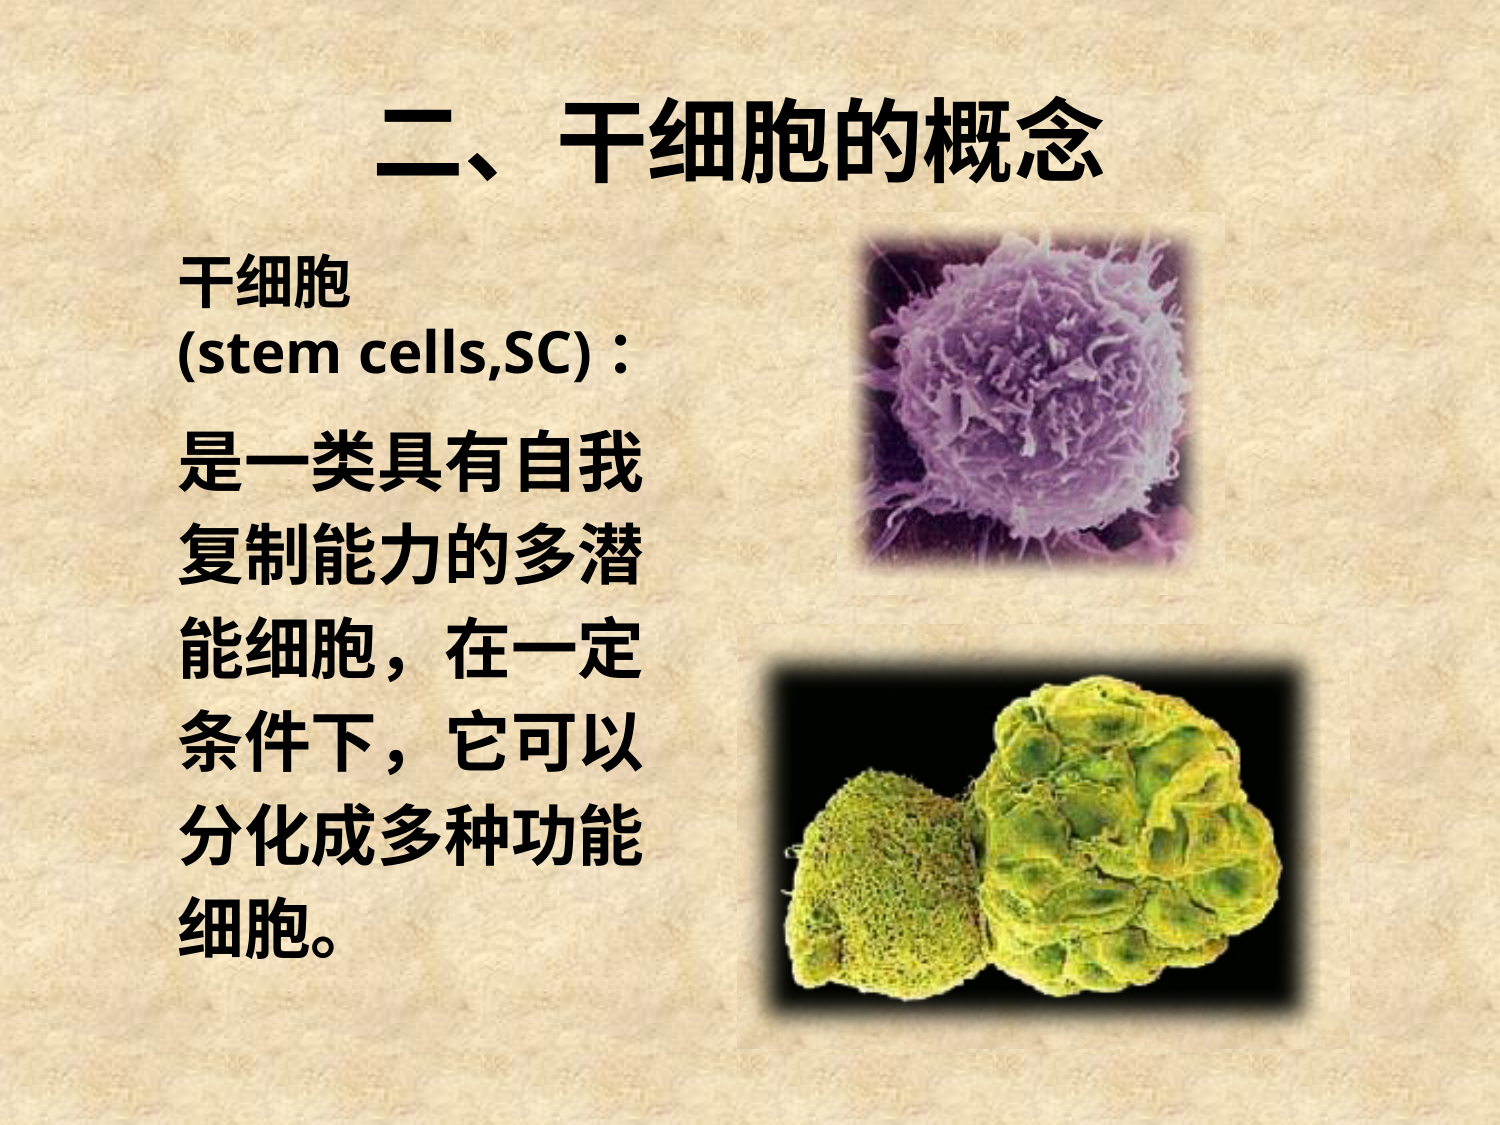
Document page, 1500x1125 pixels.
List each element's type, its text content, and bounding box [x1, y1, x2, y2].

title 二、干细胞的概念 [74, 44, 1426, 233]
list 是一类具有自我 复制能力的多潜 能细胞，在一定 条件下，它可以 分化成多种功能 细胞。 [162, 412, 713, 1125]
picture [0, 0, 1500, 1125]
text_box 干细胞 (stem cells,SC)： [162, 237, 700, 393]
